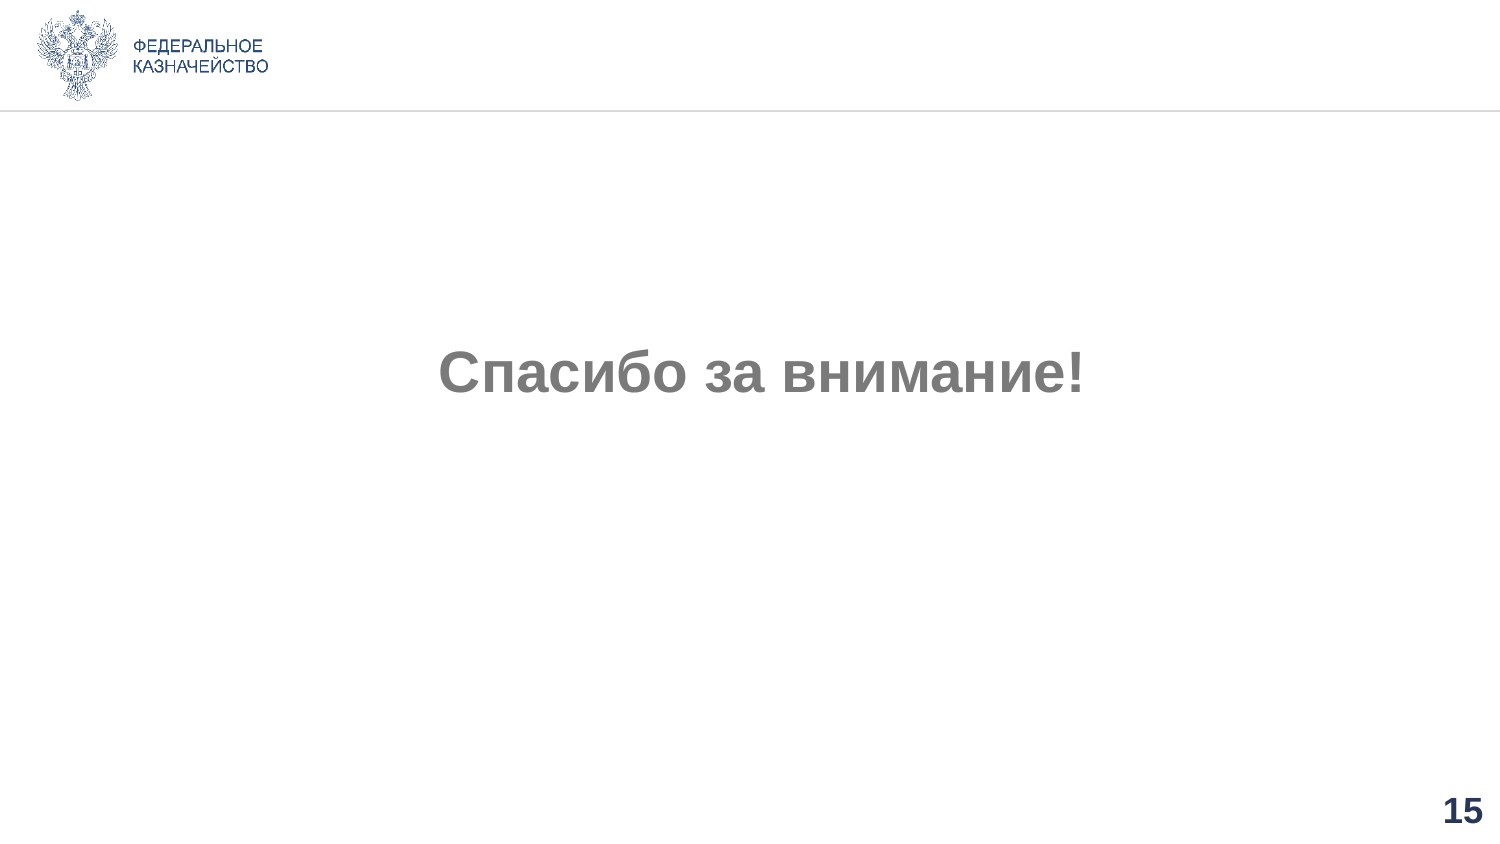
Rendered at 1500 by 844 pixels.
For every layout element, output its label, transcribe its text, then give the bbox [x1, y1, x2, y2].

slide_number 14 [1138, 786, 1484, 831]
picture [37, 10, 268, 101]
text_box Спасибо за внимание! [99, 334, 1425, 535]
